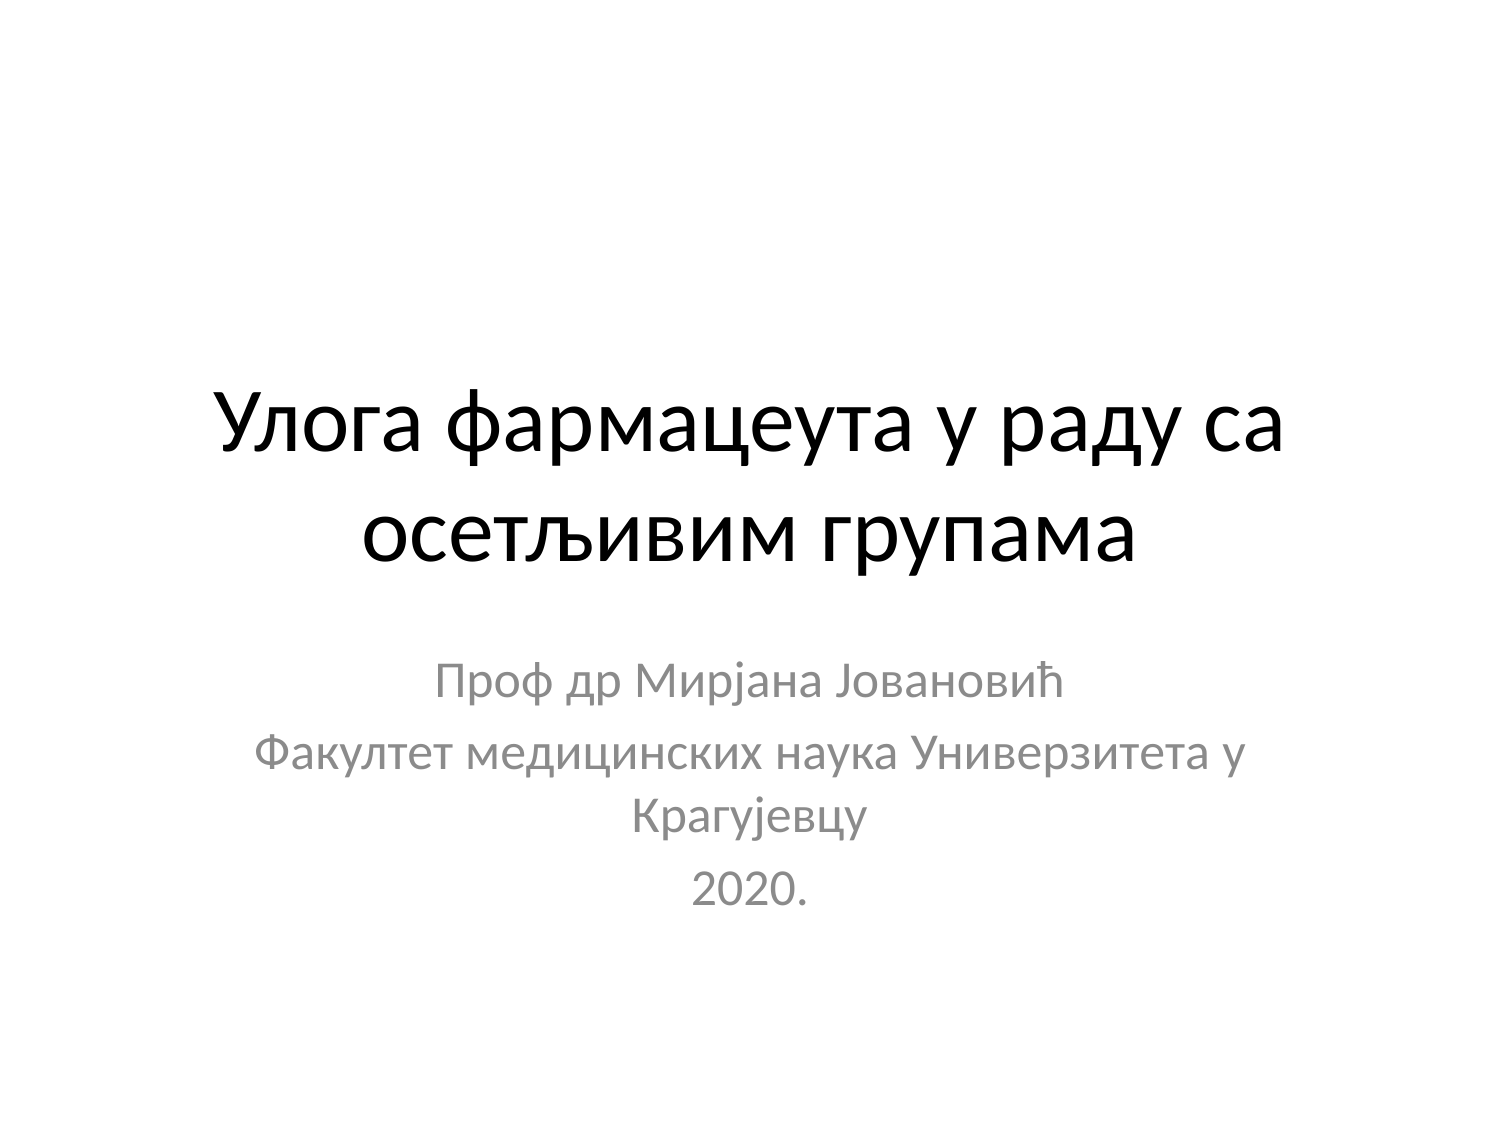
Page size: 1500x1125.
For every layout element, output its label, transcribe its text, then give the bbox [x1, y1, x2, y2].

title Улога фармацеута у раду са осетљивим групама [112, 349, 1388, 591]
subtitle Проф др Мирјана Јовановић Факултет медицинских наука Универзитета у Крагујевцу 2020. [225, 637, 1275, 925]
